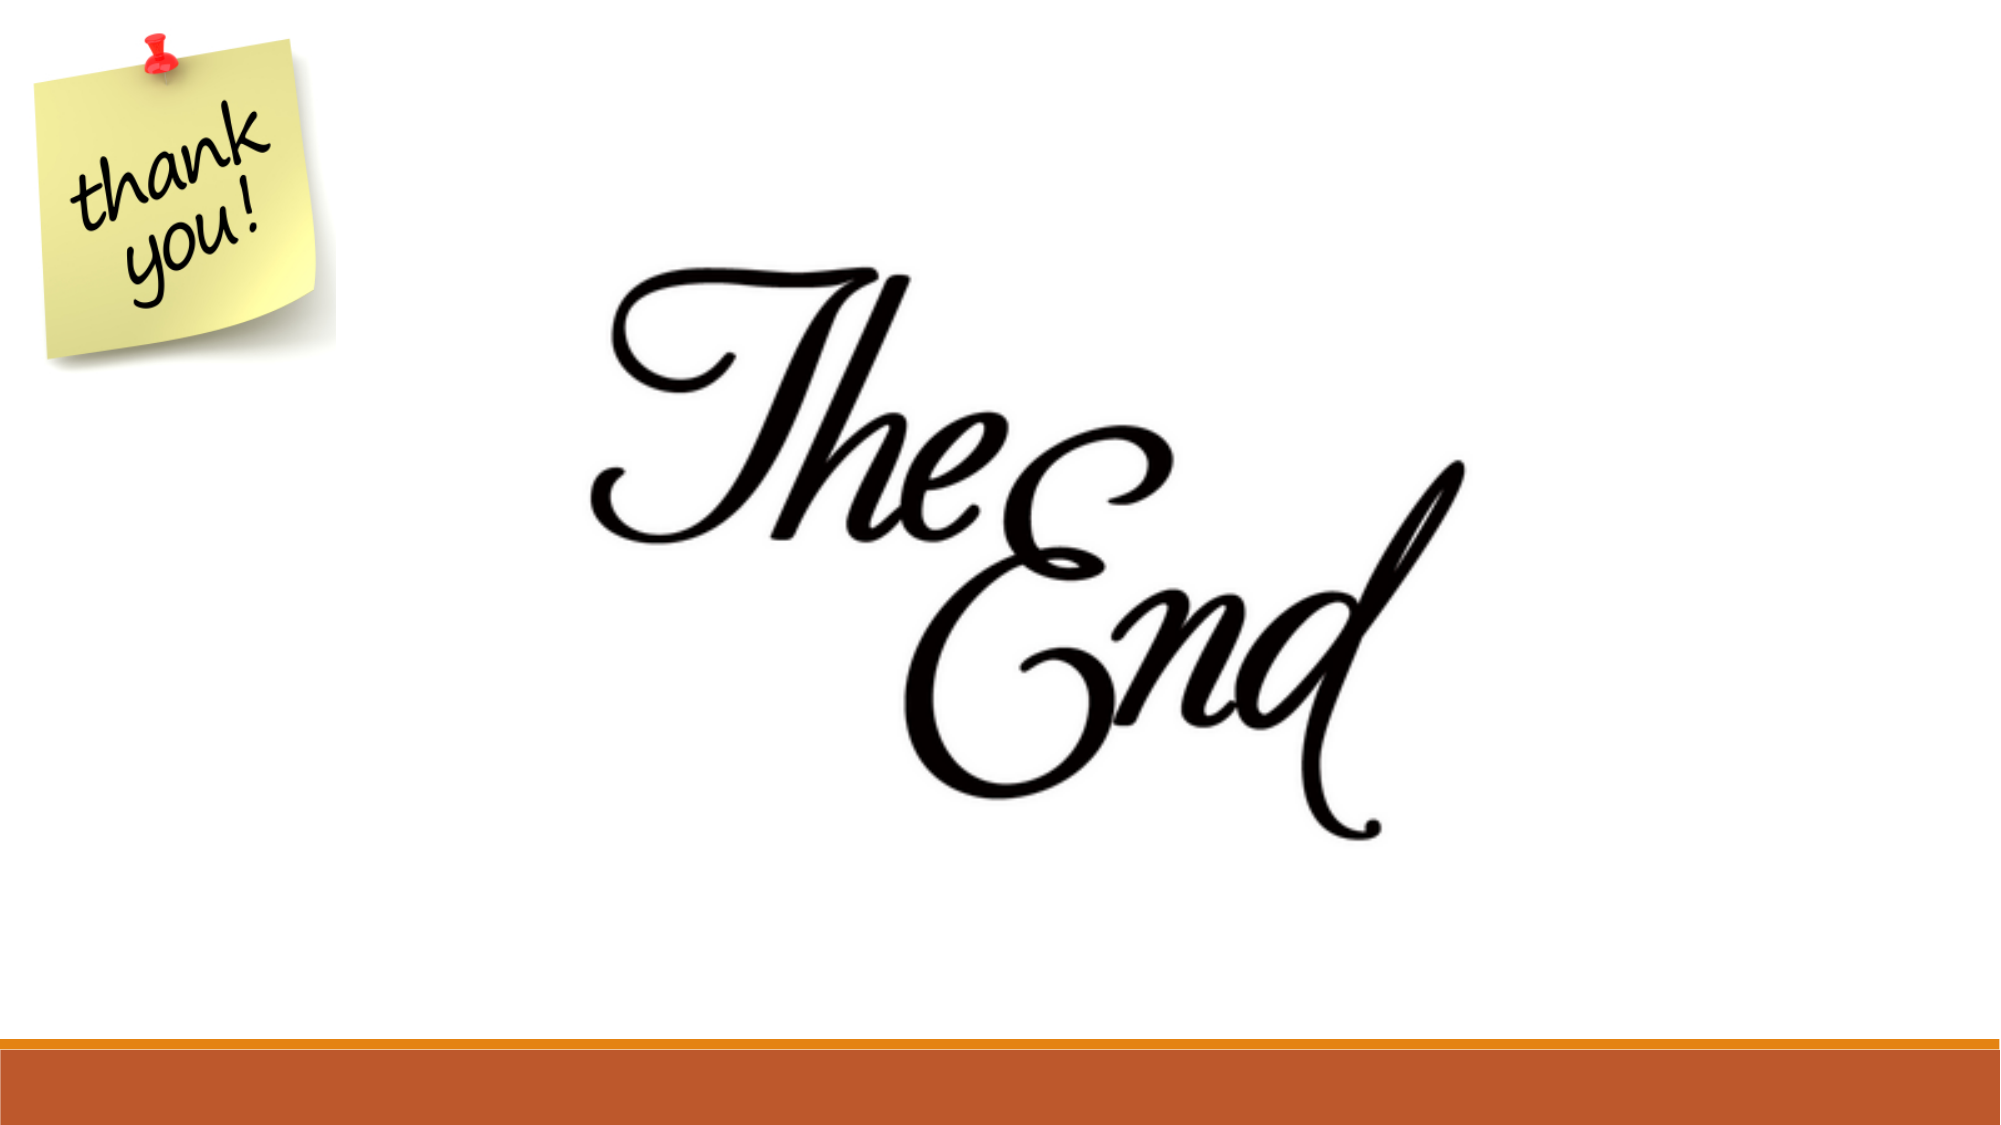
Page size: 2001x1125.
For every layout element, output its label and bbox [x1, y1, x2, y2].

picture [0, 17, 337, 375]
picture [358, 93, 1706, 1030]
